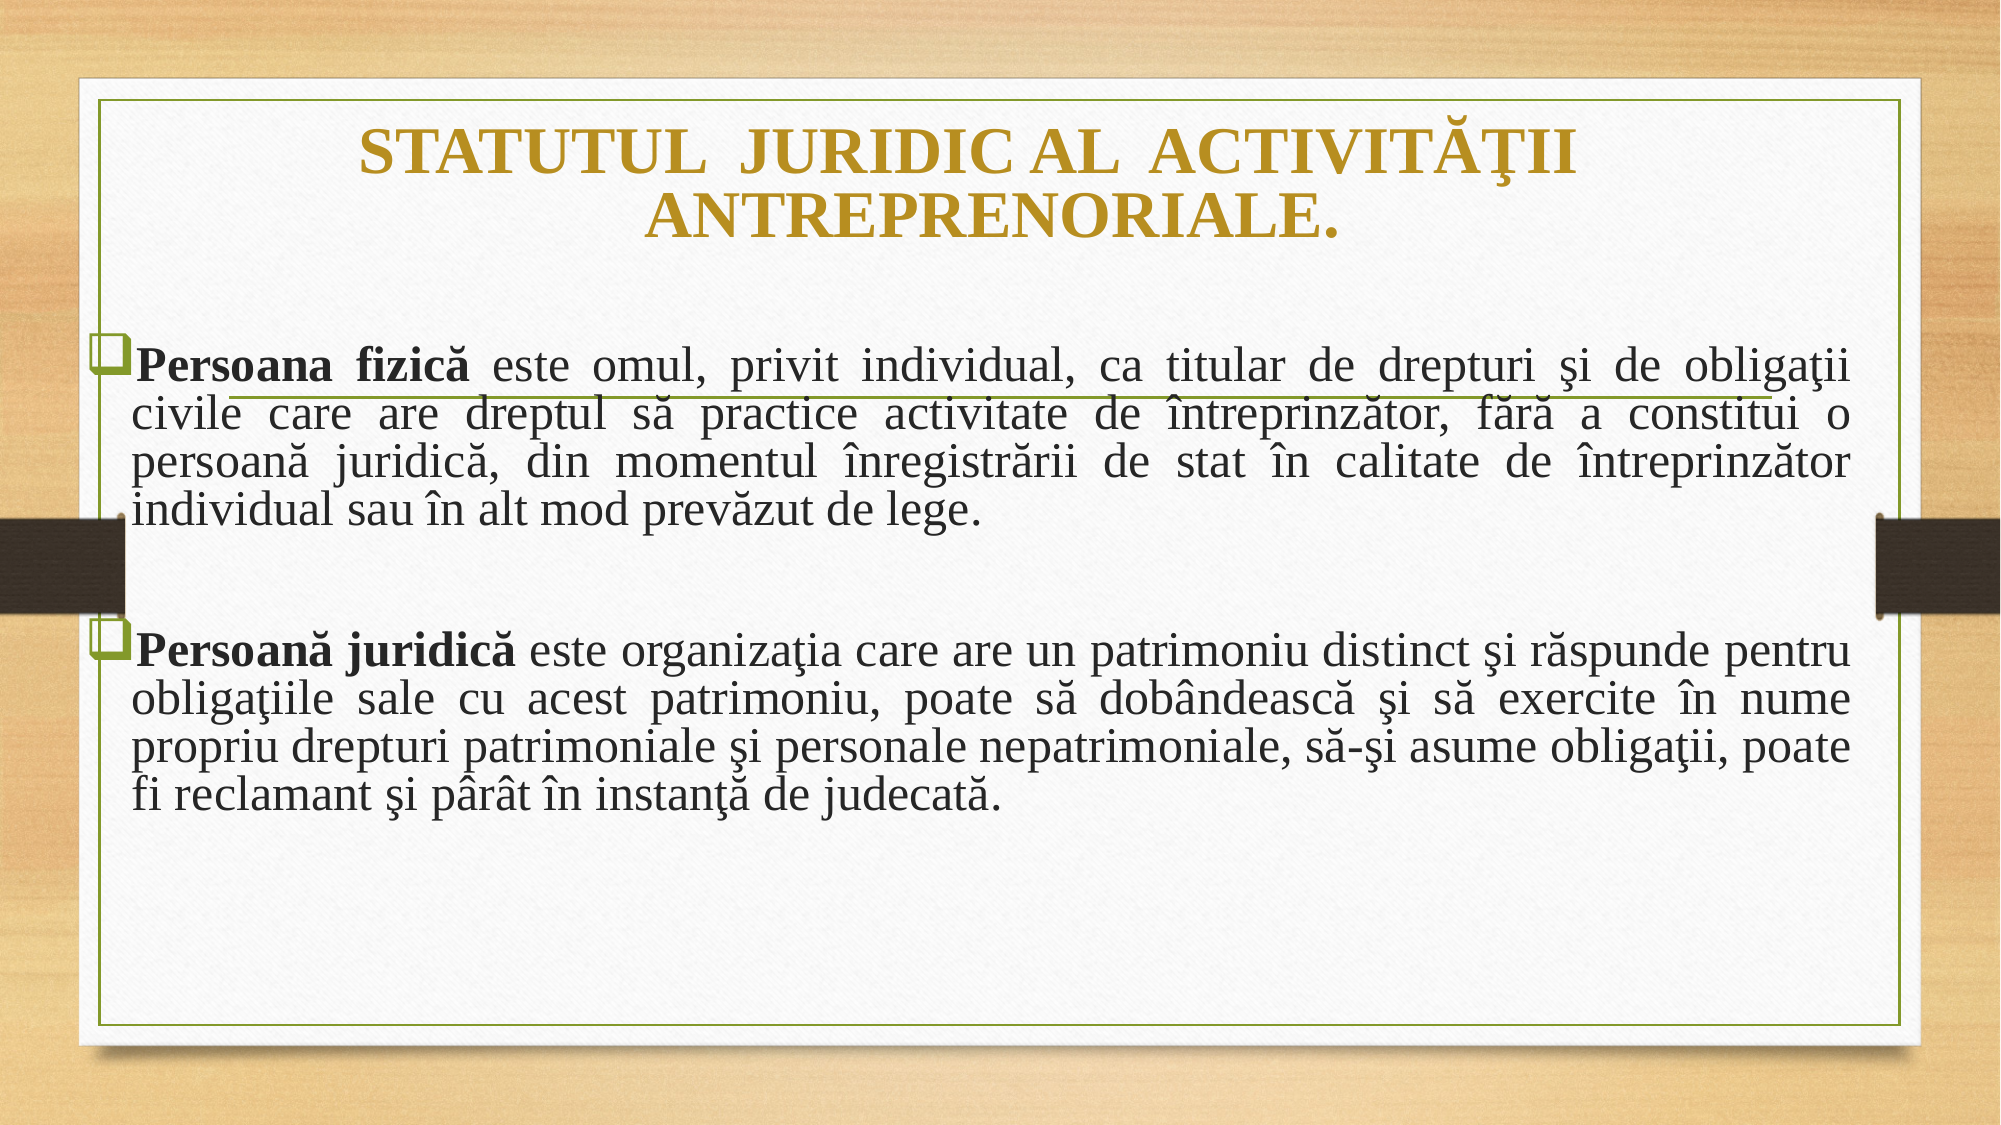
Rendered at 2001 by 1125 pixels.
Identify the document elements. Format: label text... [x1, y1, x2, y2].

picture [0, 0, 2001, 1125]
list STATUTUL JURIDIC AL ACTIVITĂŢII ANTREPRENORIALE. Persoana fizică este omul, privit individual, ca titular de drepturi şi de obligaţii civile care are dreptul să practice activitate de întreprinzător, fără a constitui o persoană juridică, din momentul înregistrării de stat în calitate de întreprinzător individual sau în alt mod prevăzut de lege. Persoană juridică este organizaţia care are un patrimoniu distinct şi răspunde pentru obligaţiile sale cu acest patrimoniu, poate să dobândească şi să exercite în nume propriu drepturi patrimoniale şi personale nepatrimoniale, să-şi asume obligaţii, poate fi reclamant şi pârât în instanţă de judecată. [69, 115, 1869, 1104]
